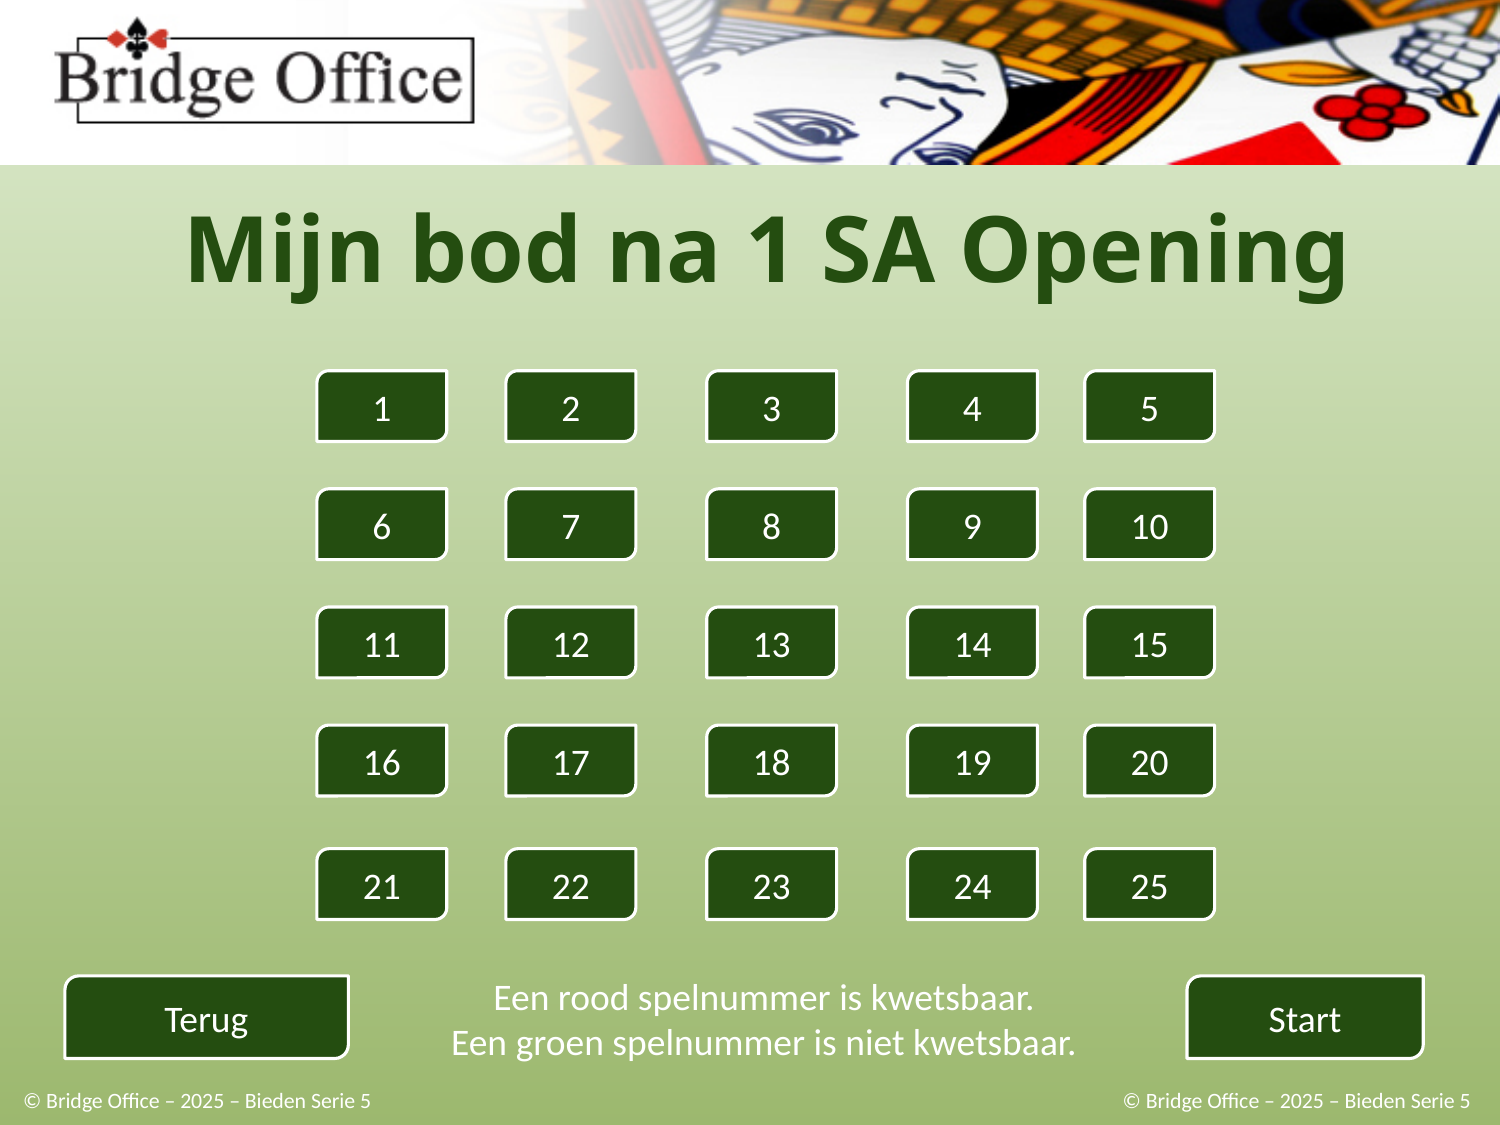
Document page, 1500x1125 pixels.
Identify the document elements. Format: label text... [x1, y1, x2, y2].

text_box © Bridge Office – 2025 – Bieden Serie 5 [8, 1079, 393, 1121]
text_box 12 [504, 605, 638, 680]
text_box 25 [1083, 847, 1217, 922]
text_box 19 [905, 723, 1039, 798]
text_box 15 [1083, 605, 1217, 680]
picture [0, 0, 1500, 166]
text_box 8 [705, 487, 839, 562]
text_box 20 [1083, 723, 1217, 798]
text_box 3 [705, 369, 839, 444]
text_box 21 [315, 847, 449, 922]
text_box 14 [905, 605, 1039, 680]
text_box © Bridge Office – 2025 – Bieden Serie 5 [1107, 1079, 1500, 1121]
text_box Terug [63, 974, 350, 1061]
text_box 18 [705, 723, 839, 798]
text_box 11 [315, 605, 449, 680]
text_box Een rood spelnummer is kwetsbaar. Een groen spelnummer is niet kwetsbaar. [356, 965, 1172, 1071]
text_box 1 [315, 369, 449, 444]
text_box 5 [1083, 369, 1217, 444]
text_box 22 [504, 847, 638, 922]
text_box 10 [1083, 487, 1217, 562]
text_box 23 [705, 847, 839, 922]
text_box 2 [504, 369, 638, 444]
text_box Mijn bod na 1 SA Opening [64, 183, 1470, 309]
text_box 7 [504, 487, 638, 562]
text_box 24 [905, 847, 1039, 922]
text_box 9 [905, 487, 1039, 562]
text_box 13 [705, 605, 839, 680]
text_box 17 [504, 723, 638, 798]
text_box 4 [905, 369, 1039, 444]
text_box 16 [315, 723, 449, 798]
text_box Start [1185, 974, 1425, 1061]
text_box 6 [315, 487, 449, 562]
